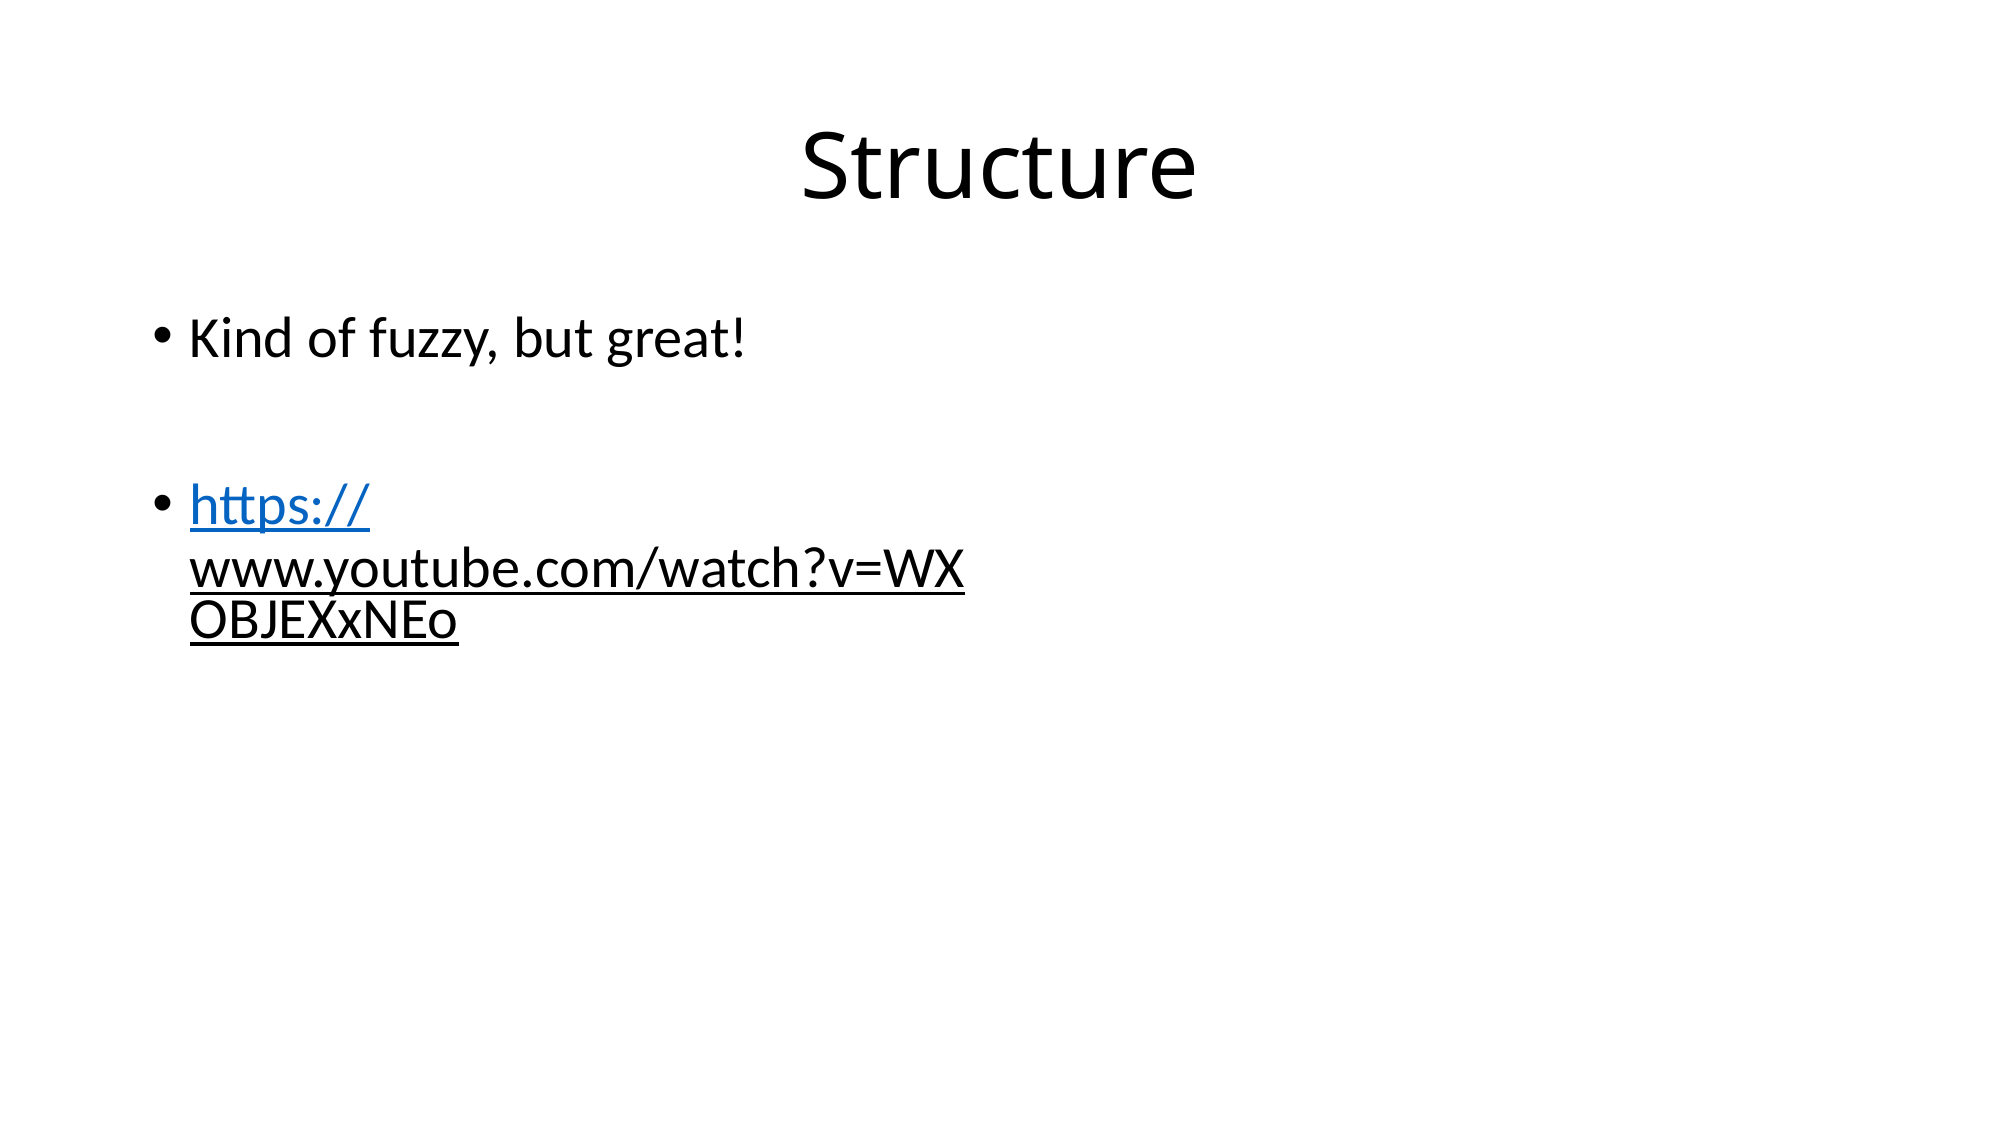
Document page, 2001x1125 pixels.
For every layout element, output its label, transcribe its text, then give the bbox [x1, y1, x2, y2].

title Structure [137, 59, 1863, 278]
list Kind of fuzzy, but great! https://www.youtube.com/watch?v=WXOBJEXxNEo [137, 299, 988, 1014]
